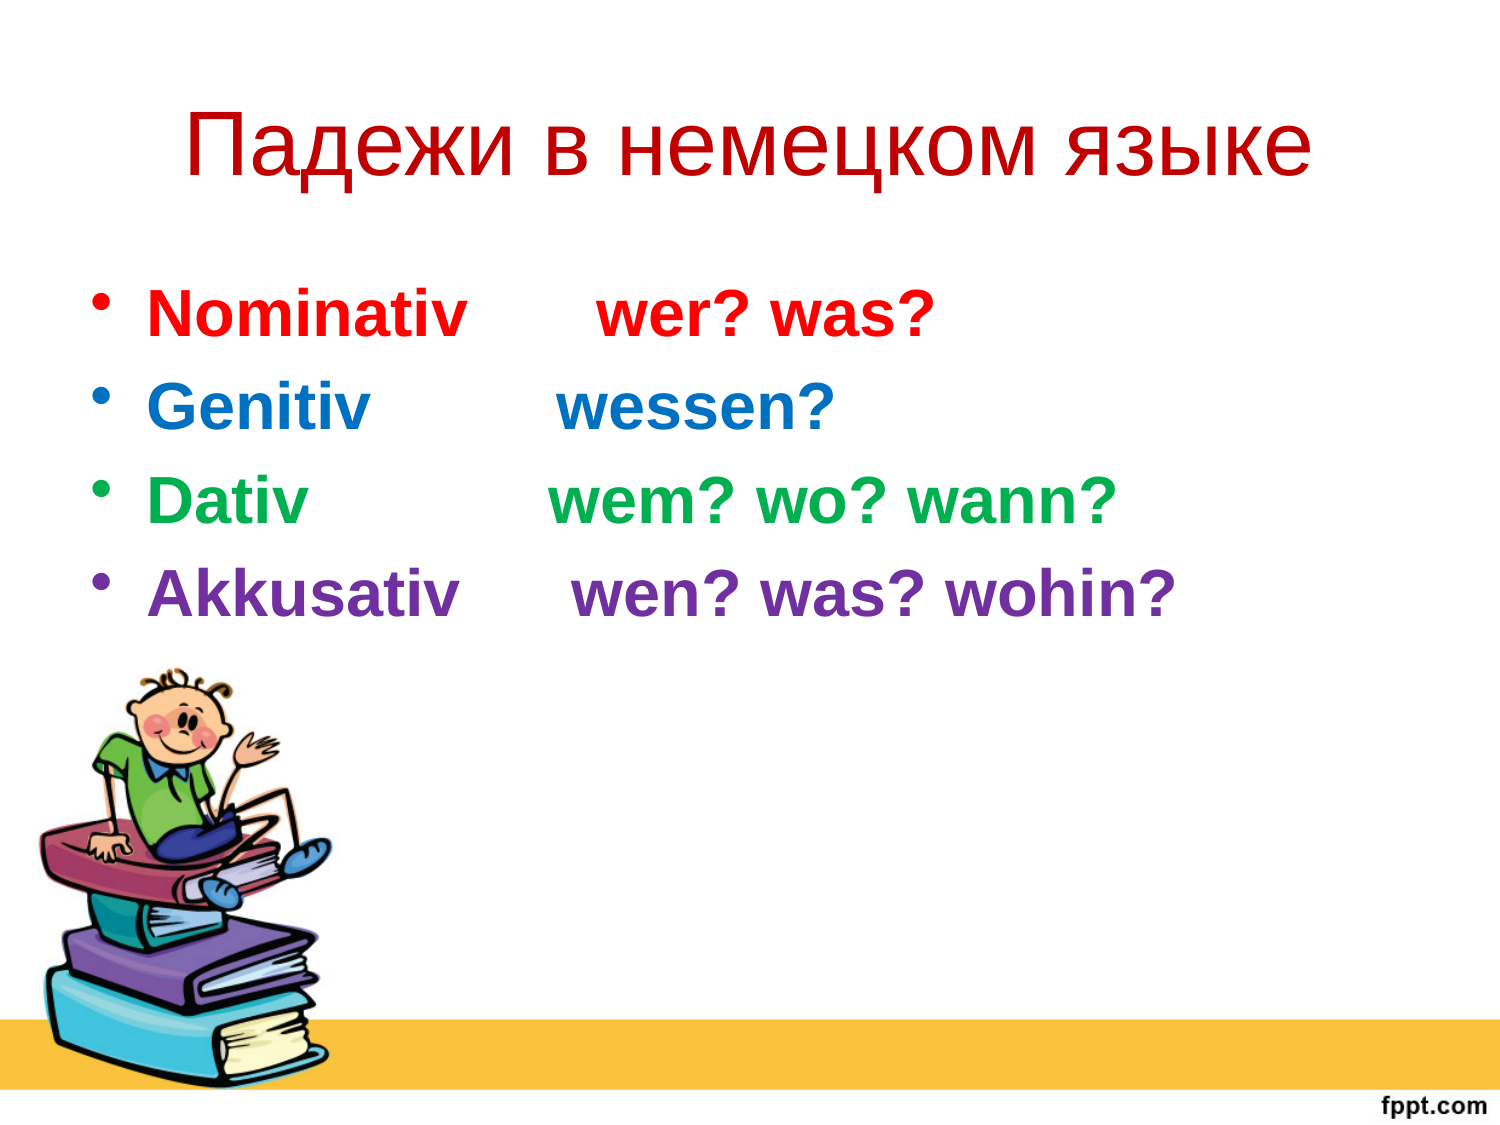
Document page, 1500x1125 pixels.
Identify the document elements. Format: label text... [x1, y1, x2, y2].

list Nominativ wer? was? Genitiv wessen? Dativ wem? wo? wann? Akkusativ wen? was? wohin? [74, 262, 1426, 1006]
title Падежи в немецком языке [74, 44, 1426, 233]
picture [0, 0, 1500, 1125]
